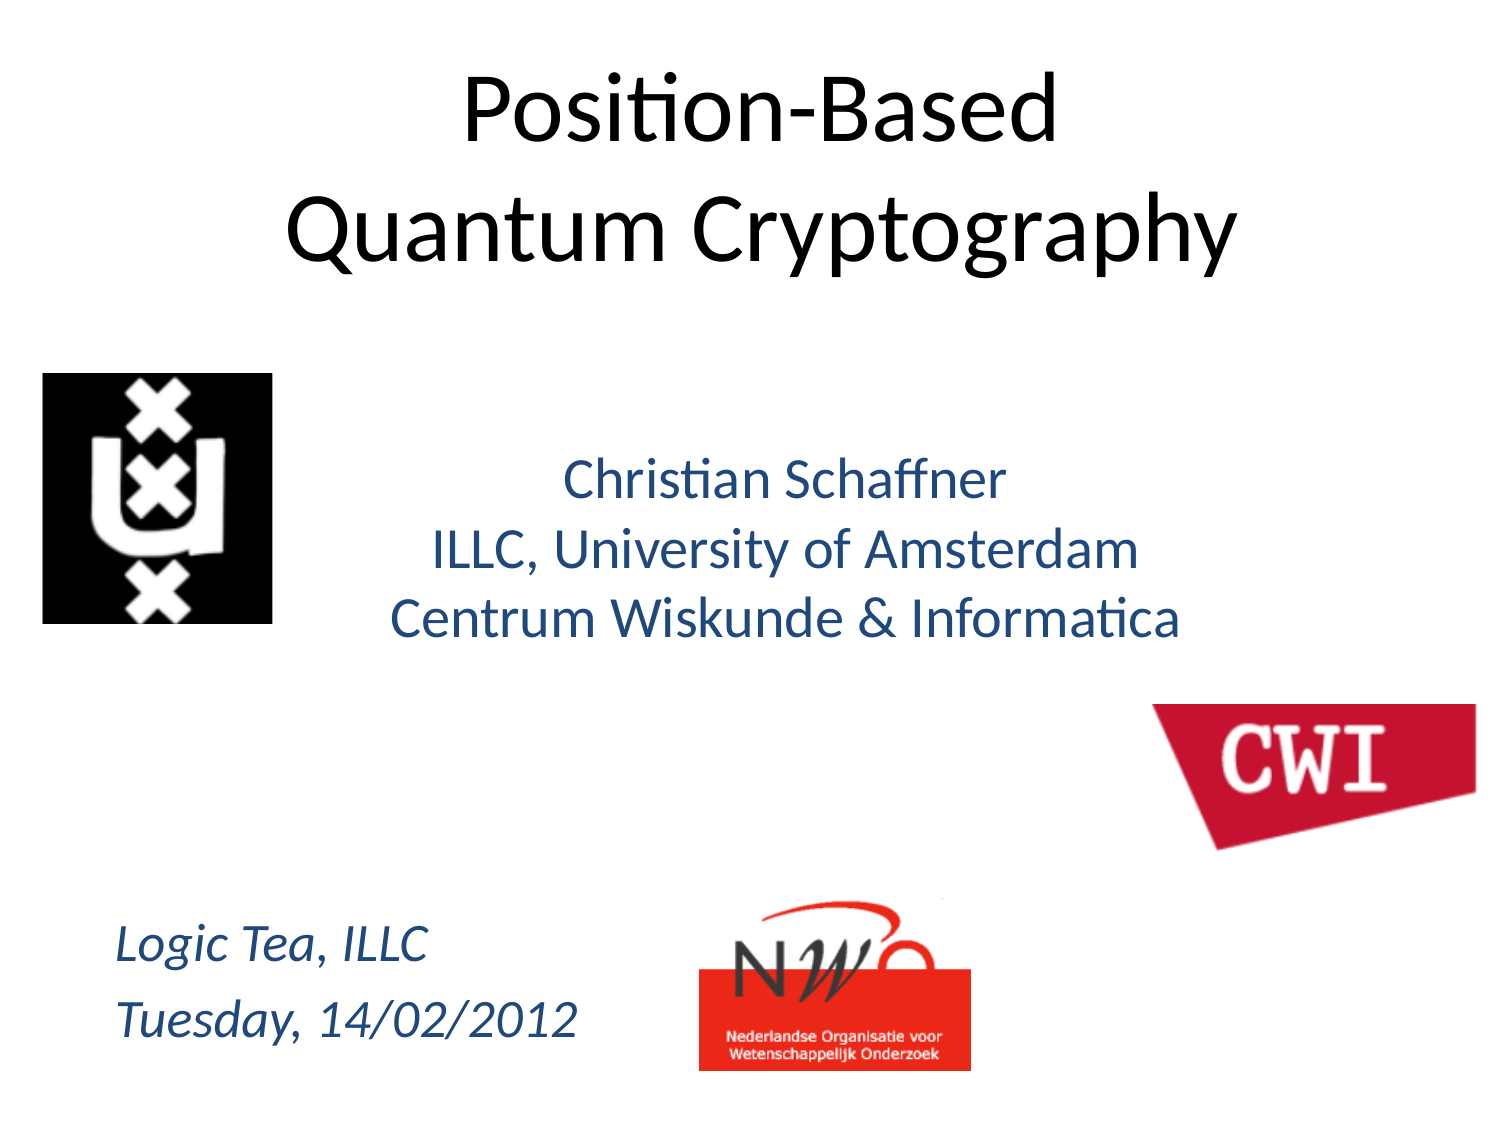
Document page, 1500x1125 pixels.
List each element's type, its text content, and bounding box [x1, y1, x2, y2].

picture [1151, 703, 1477, 851]
picture [699, 862, 971, 1072]
text_box Logic Tea, ILLC Tuesday, 14/02/2012 [99, 900, 663, 1075]
title Position-Based Quantum Cryptography [93, 34, 1430, 432]
picture [41, 373, 273, 624]
subtitle Christian Schaffner ILLC, University of Amsterdam Centrum Wiskunde & Informatica [135, 432, 1436, 733]
